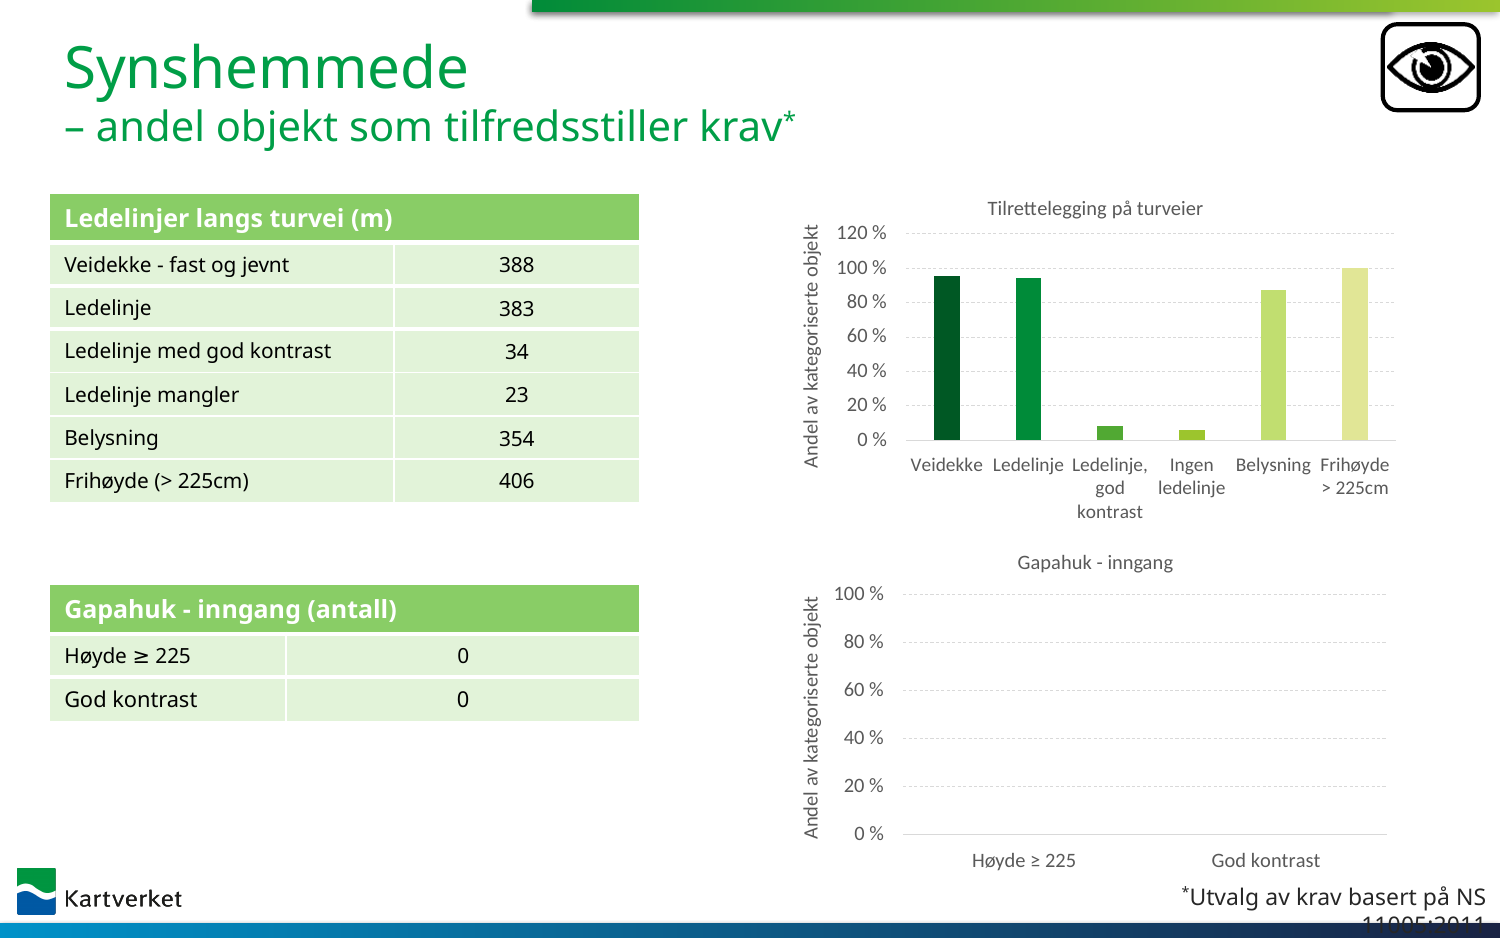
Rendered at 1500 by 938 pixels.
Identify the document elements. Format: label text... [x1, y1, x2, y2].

table_cell 23 [395, 373, 639, 415]
table_cell 354 [395, 417, 639, 458]
table_cell 0 [287, 636, 639, 675]
table_cell God kontrast [50, 679, 285, 721]
table_cell 406 [395, 460, 639, 502]
table_cell 34 [395, 331, 639, 372]
table_header Gapahuk - inngang (antall) [50, 585, 639, 632]
text_box *Utvalg av krav basert på NS 11005:2011 [1068, 873, 1500, 938]
table_cell Ledelinje med god kontrast [50, 331, 393, 372]
text_box Synshemmede – andel objekt som tilfredsstiller krav* [49, 24, 1431, 158]
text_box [1382, 24, 1480, 111]
picture [791, 541, 1400, 880]
table_cell Ledelinje [50, 288, 393, 327]
table_header Ledelinjer langs turvei (m) [50, 194, 639, 240]
table_cell Belysning [50, 417, 393, 458]
picture [791, 187, 1400, 526]
table_cell Høyde ≥ 225 [50, 636, 285, 675]
table_cell 0 [287, 679, 639, 721]
table_cell Frihøyde (> 225cm) [50, 460, 393, 502]
table_cell Veidekke - fast og jevnt [50, 245, 393, 284]
table_cell 383 [395, 288, 639, 327]
table_cell 388 [395, 245, 639, 284]
table_cell Ledelinje mangler [50, 373, 393, 415]
